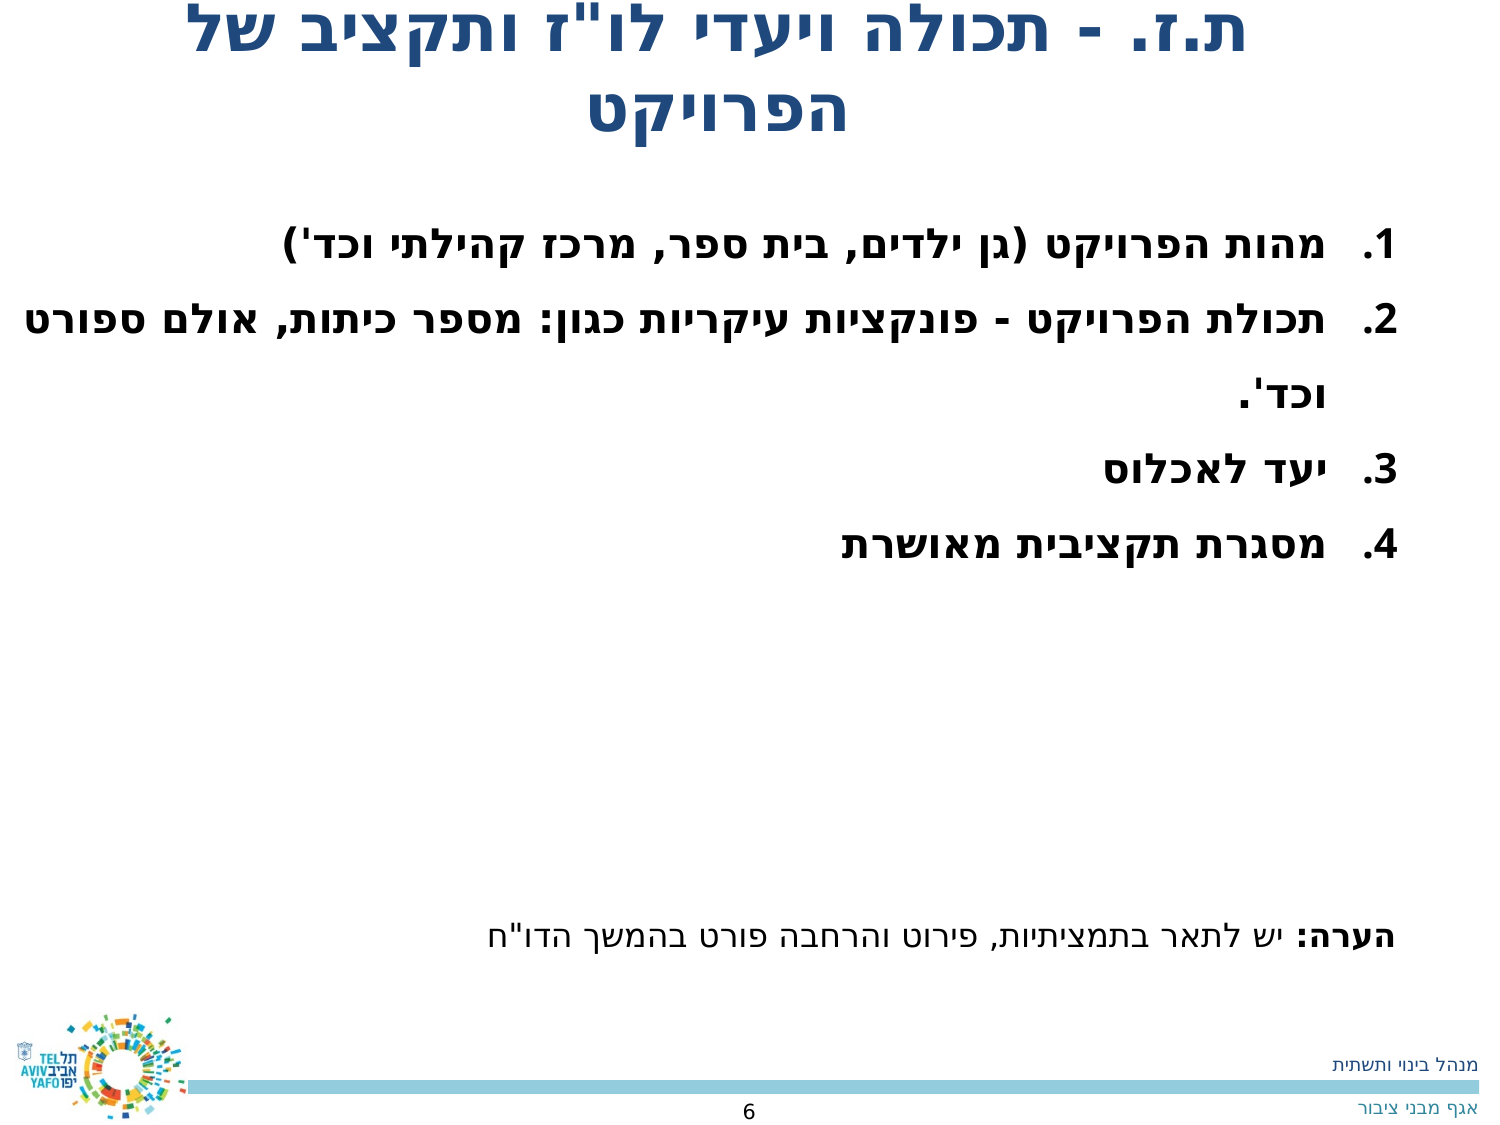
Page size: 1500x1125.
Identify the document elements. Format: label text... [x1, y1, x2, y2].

text_box מהות הפרויקט (גן ילדים, בית ספר, מרכז קהילתי וכד') תכולת הפרויקט - פונקציות עיקריות כגון: מספר כיתות, אולם ספורט וכד'. יעד לאכלוס מסגרת תקציבית מאושרת [0, 184, 1493, 575]
picture [15, 1012, 188, 1121]
text_box ת.ז. - תכולה ויעדי לו"ז ותקציב של הפרויקט [123, 13, 1313, 118]
text_box הערה: יש לתאר בתמציתיות, פירוט והרחבה פורט בהמשך הדו"ח [100, 893, 1412, 976]
